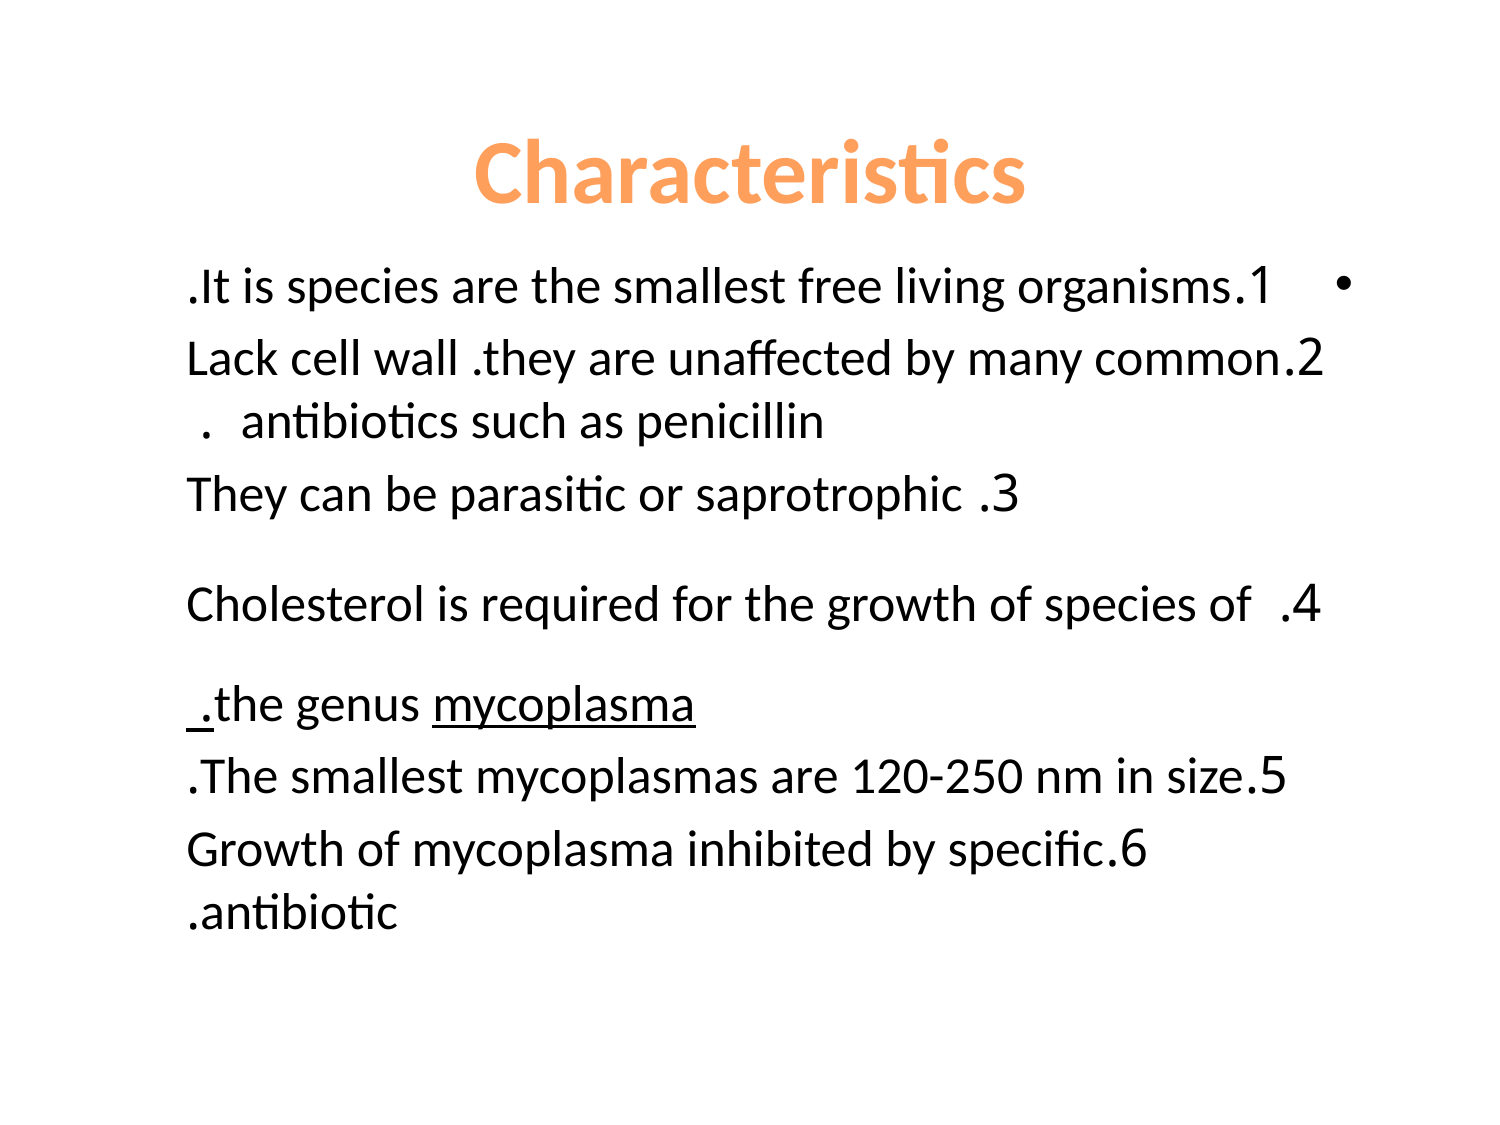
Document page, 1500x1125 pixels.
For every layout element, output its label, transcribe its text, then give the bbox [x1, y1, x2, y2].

title Characteristics [179, 101, 1323, 232]
list 1.It is species are the smallest free living organisms. 2.Lack cell wall .they are unaffected by many common antibiotics such as penicillin . 3. They can be parasitic or saprotrophic 4. Cholesterol is required for the growth of species of the genus mycoplasma. 5.The smallest mycoplasmas are 120-250 nm in size. 6.Growth of mycoplasma inhibited by specific antibiotic. [171, 243, 1365, 1000]
